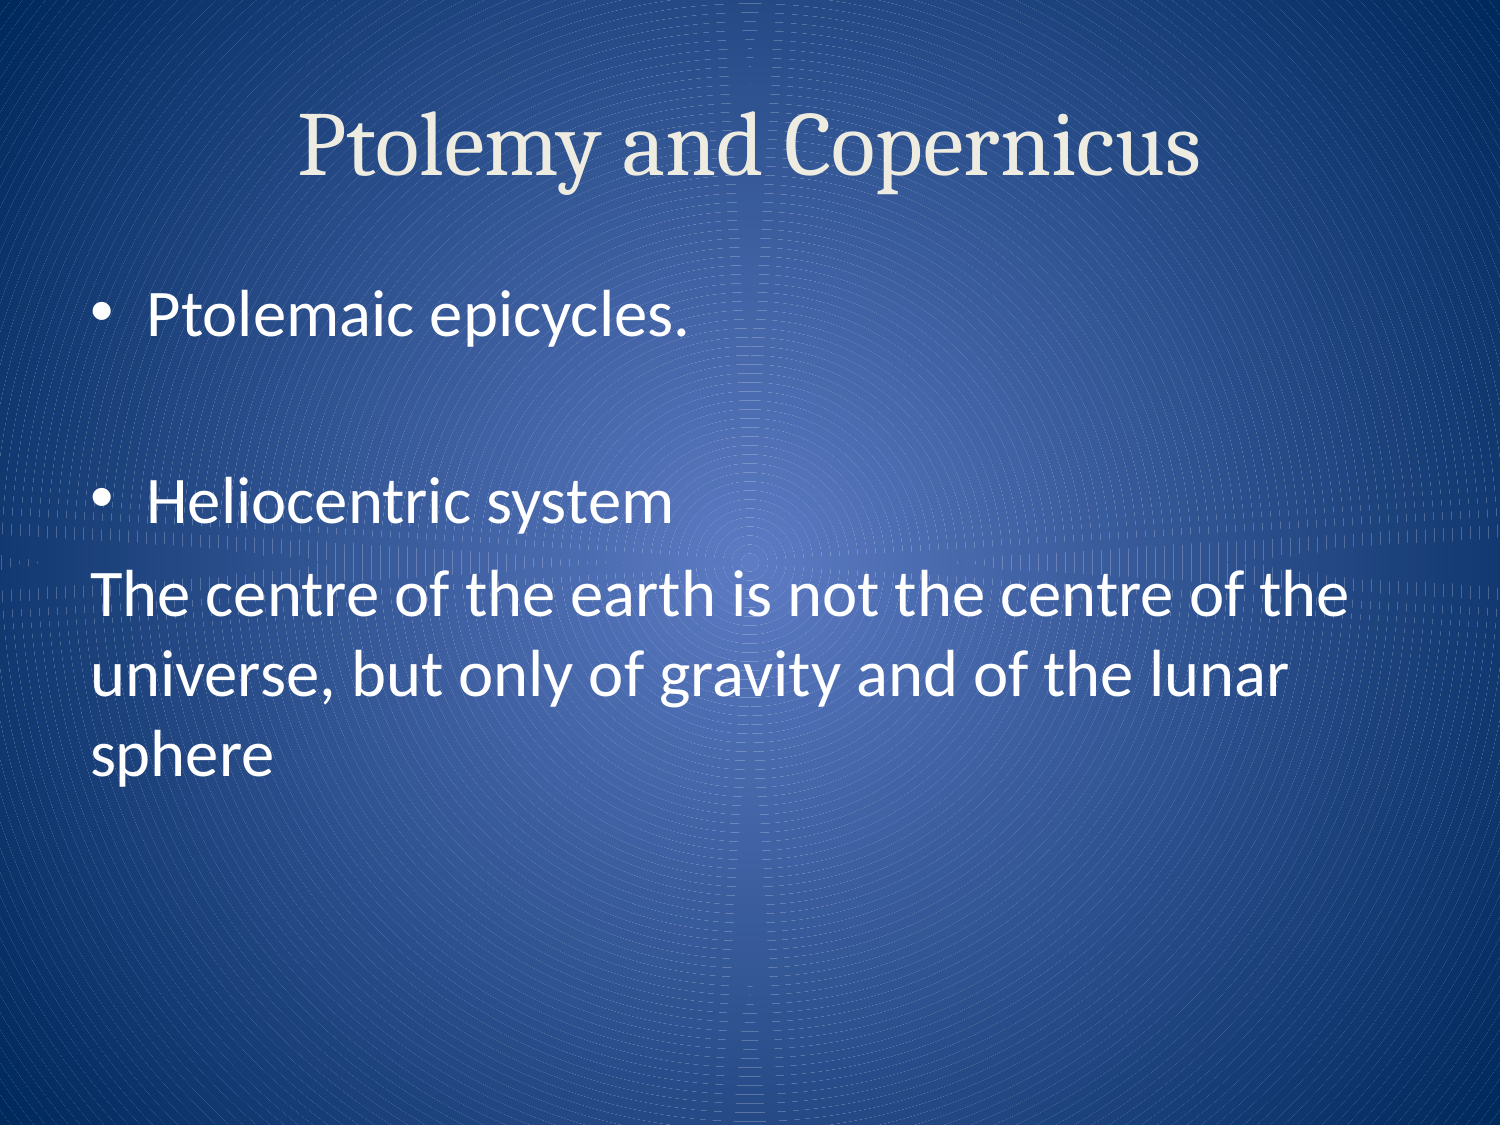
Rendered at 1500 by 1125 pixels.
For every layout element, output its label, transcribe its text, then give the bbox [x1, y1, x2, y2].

title Ptolemy and Copernicus [75, 45, 1425, 233]
list Ptolemaic epicycles. Heliocentric system The centre of the earth is not the centre of the universe, but only of gravity and of the lunar sphere [75, 262, 1425, 1005]
